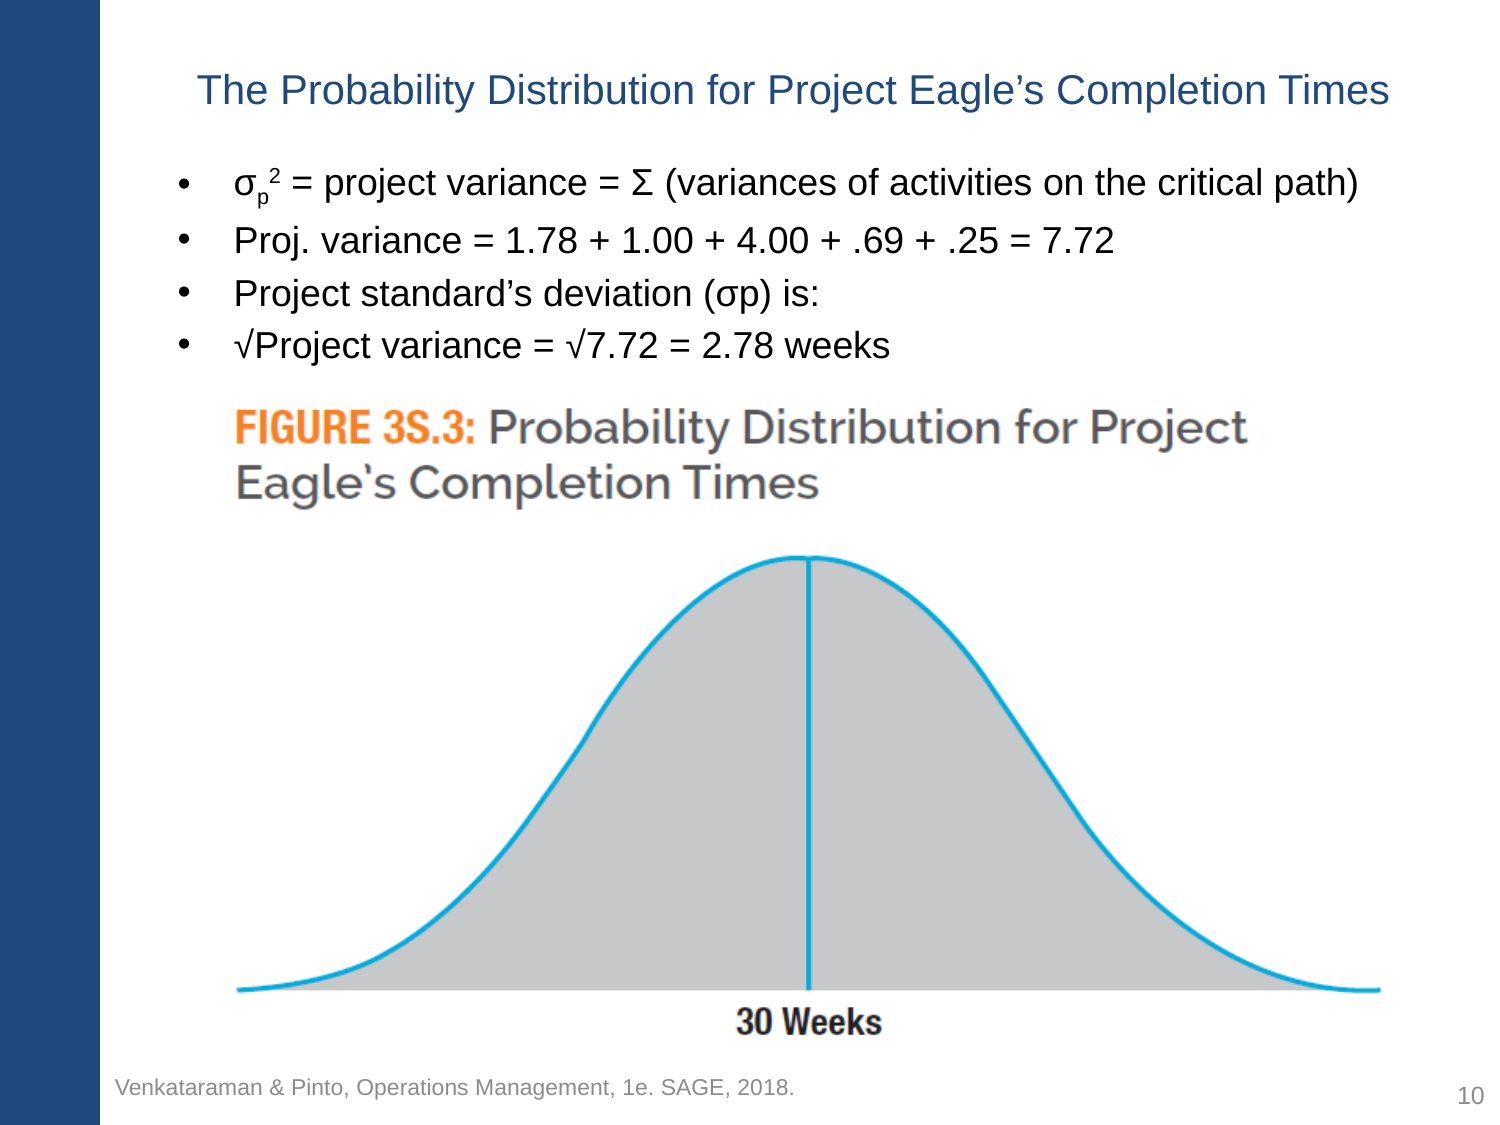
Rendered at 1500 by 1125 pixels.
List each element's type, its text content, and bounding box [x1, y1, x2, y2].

title The Probability Distribution for Project Eagle’s Completion Times [162, 0, 1425, 149]
footer Venkataraman & Pinto, Operations Management, 1e. SAGE, 2018. [99, 1065, 1250, 1125]
list σp2 = project variance = Σ (variances of activities on the critical path) Proj. variance = 1.78 + 1.00 + 4.00 + .69 + .25 = 7.72 Project standard’s deviation (σp) is: √Project variance = √7.72 = 2.78 weeks [162, 149, 1463, 450]
slide_number 10 [1425, 1065, 1500, 1125]
picture [223, 387, 1401, 1073]
